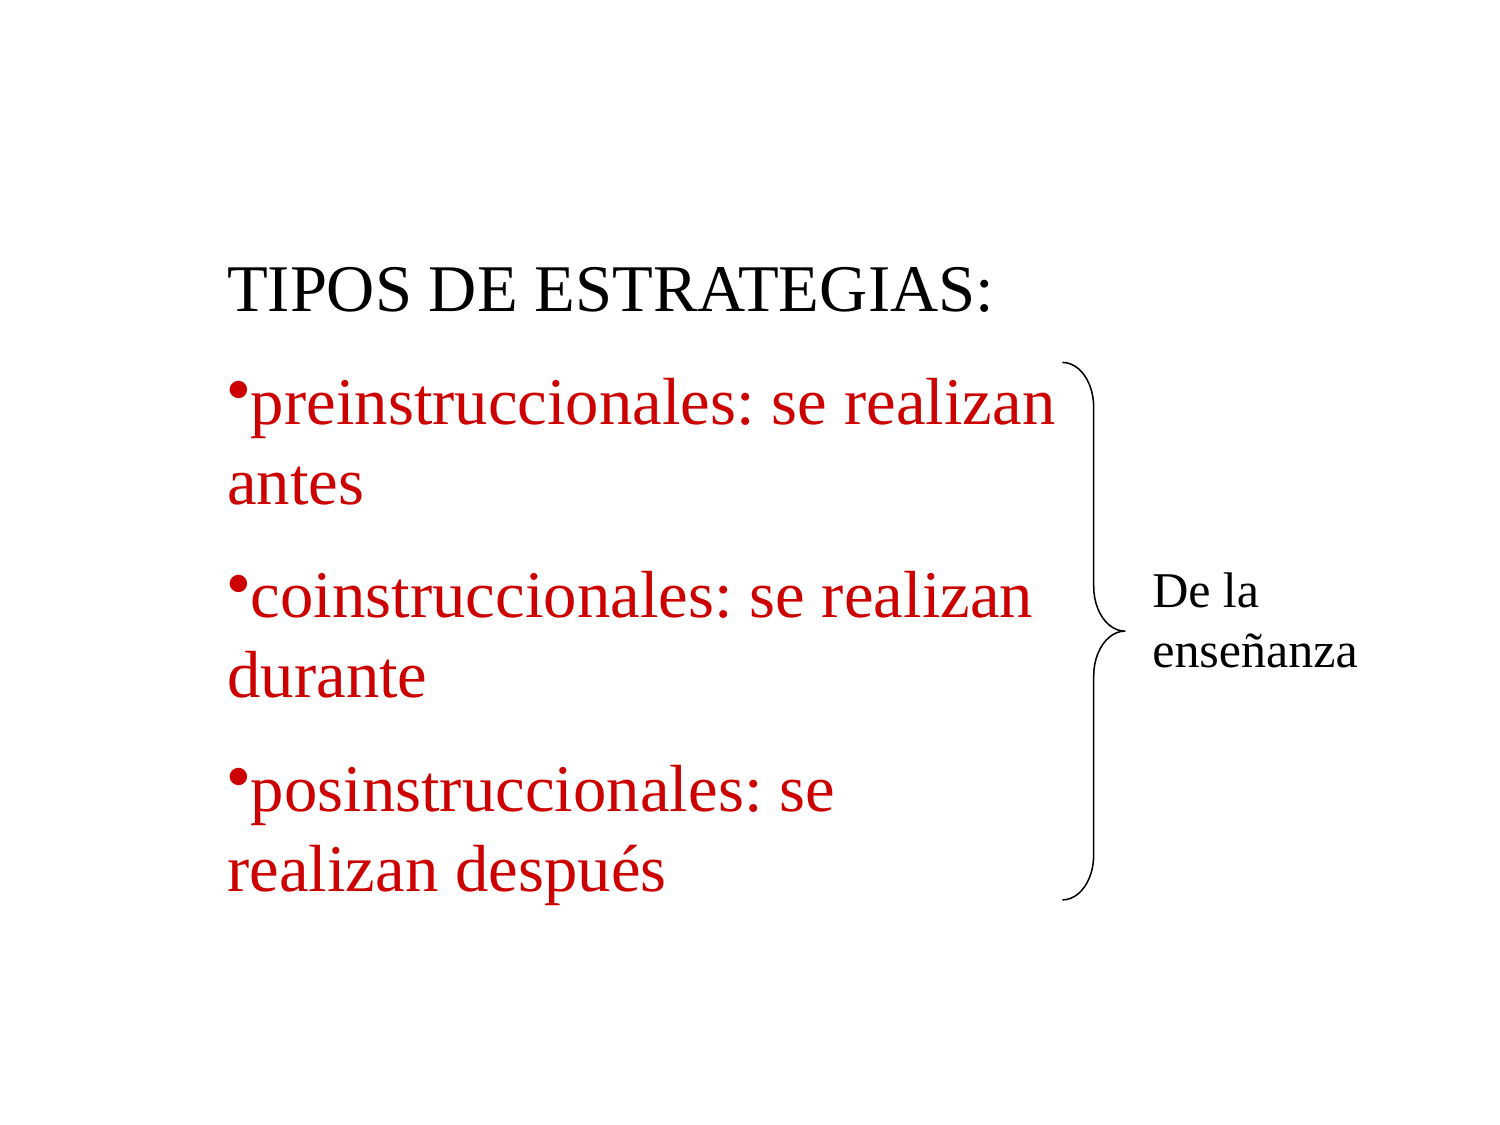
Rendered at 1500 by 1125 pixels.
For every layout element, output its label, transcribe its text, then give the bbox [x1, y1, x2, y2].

text_box TIPOS DE ESTRATEGIAS: preinstruccionales: se realizan antes coinstruccionales: se realizan durante posinstruccionales: se realizan después [212, 237, 1075, 912]
text_box De la enseñanza [1137, 549, 1413, 685]
text_box [1062, 362, 1125, 900]
